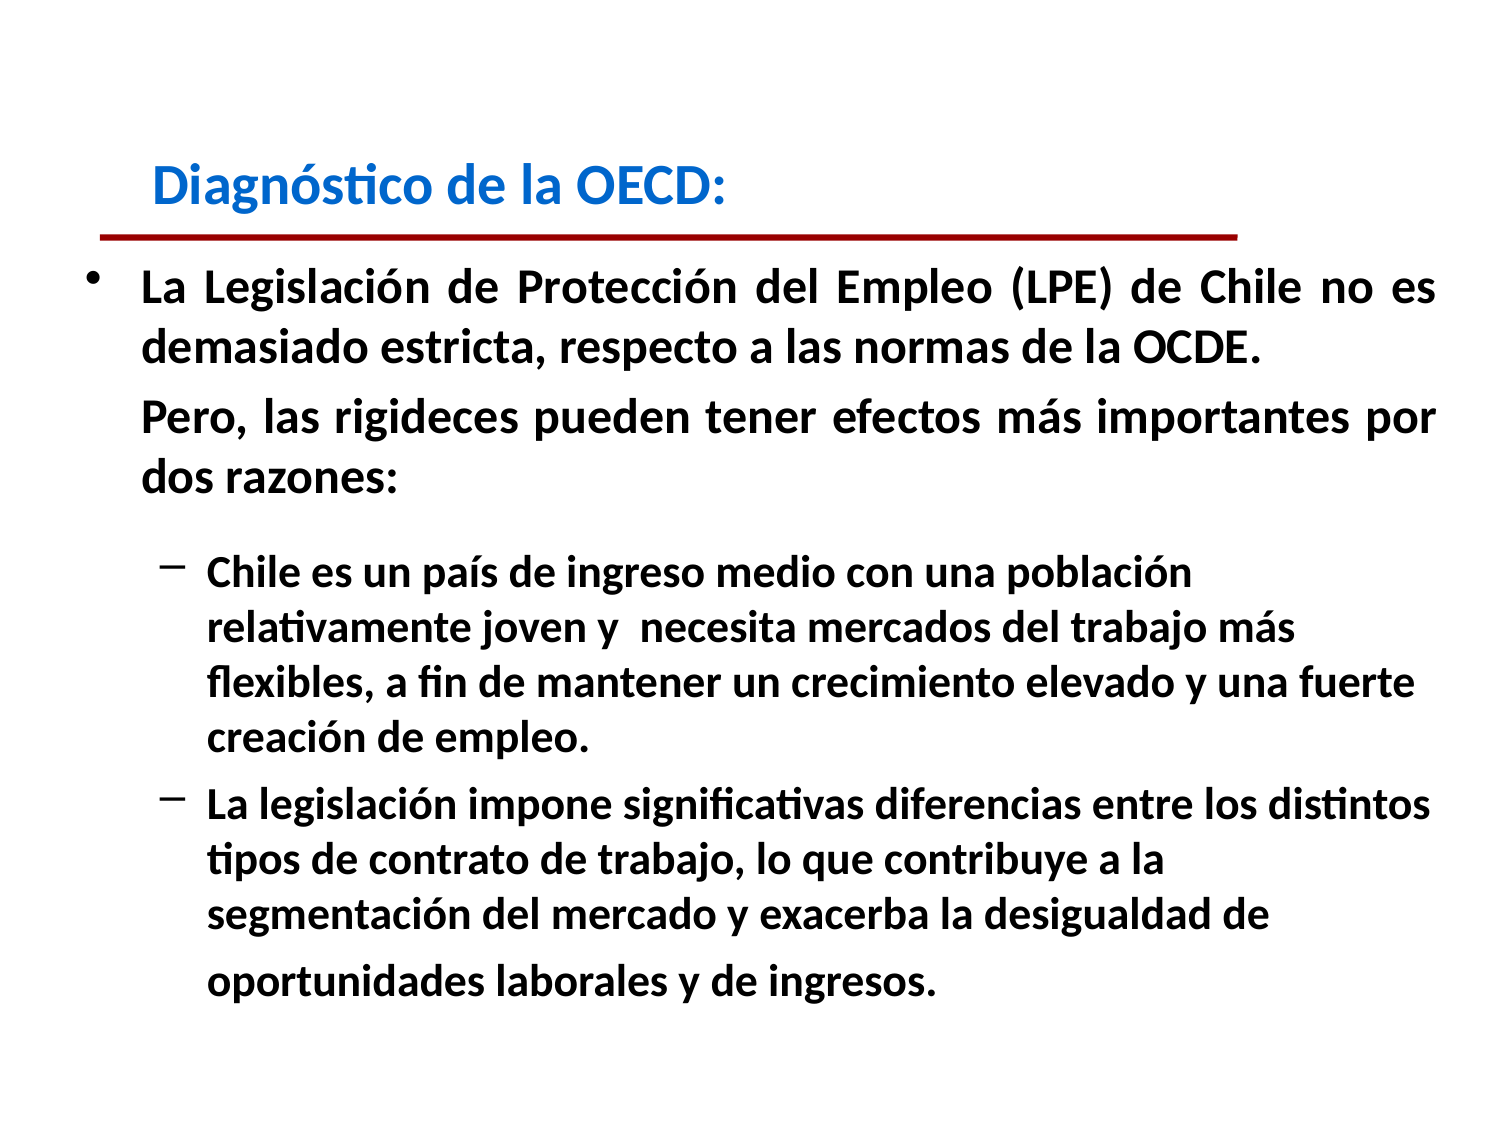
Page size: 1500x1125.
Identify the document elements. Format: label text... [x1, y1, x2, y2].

text_box La Legislación de Protección del Empleo (LPE) de Chile no es demasiado estricta, respecto a las normas de la OCDE. Pero, las rigideces pueden tener efectos más importantes por dos razones: Chile es un país de ingreso medio con una población relativamente joven y necesita mercados del trabajo más flexibles, a fin de mantener un crecimiento elevado y una fuerte creación de empleo. La legislación impone significativas diferencias entre los distintos tipos de contrato de trabajo, lo que contribuye a la segmentación del mercado y exacerba la desigualdad de oportunidades laborales y de ingresos. [70, 246, 1454, 1020]
text_box Diagnóstico de la OECD: [137, 125, 1350, 238]
